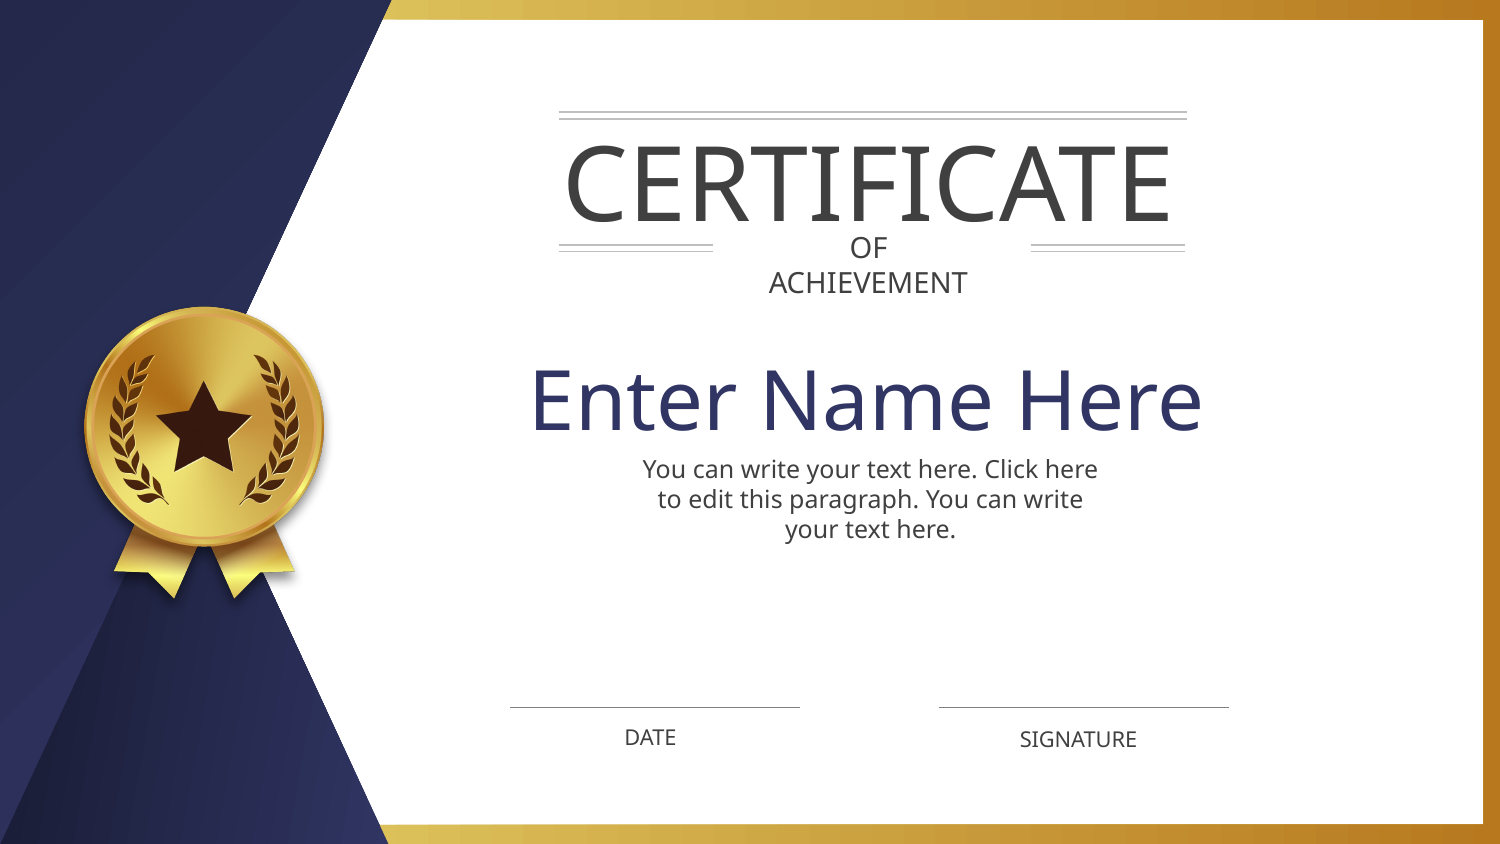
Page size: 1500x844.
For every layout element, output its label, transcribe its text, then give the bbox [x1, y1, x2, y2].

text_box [0, 0, 396, 844]
text_box You can write your text here. Click here to edit this paragraph. You can write your text here. [637, 453, 1105, 572]
text_box [401, 0, 1500, 844]
text_box SIGNATURE [1012, 725, 1145, 760]
picture [84, 305, 324, 600]
text_box CERTIFICATE [533, 117, 1204, 218]
text_box DATE [600, 723, 700, 758]
text_box Enter Name Here [440, 346, 1293, 448]
text_box OF ACHIEVEMENT [748, 229, 989, 268]
